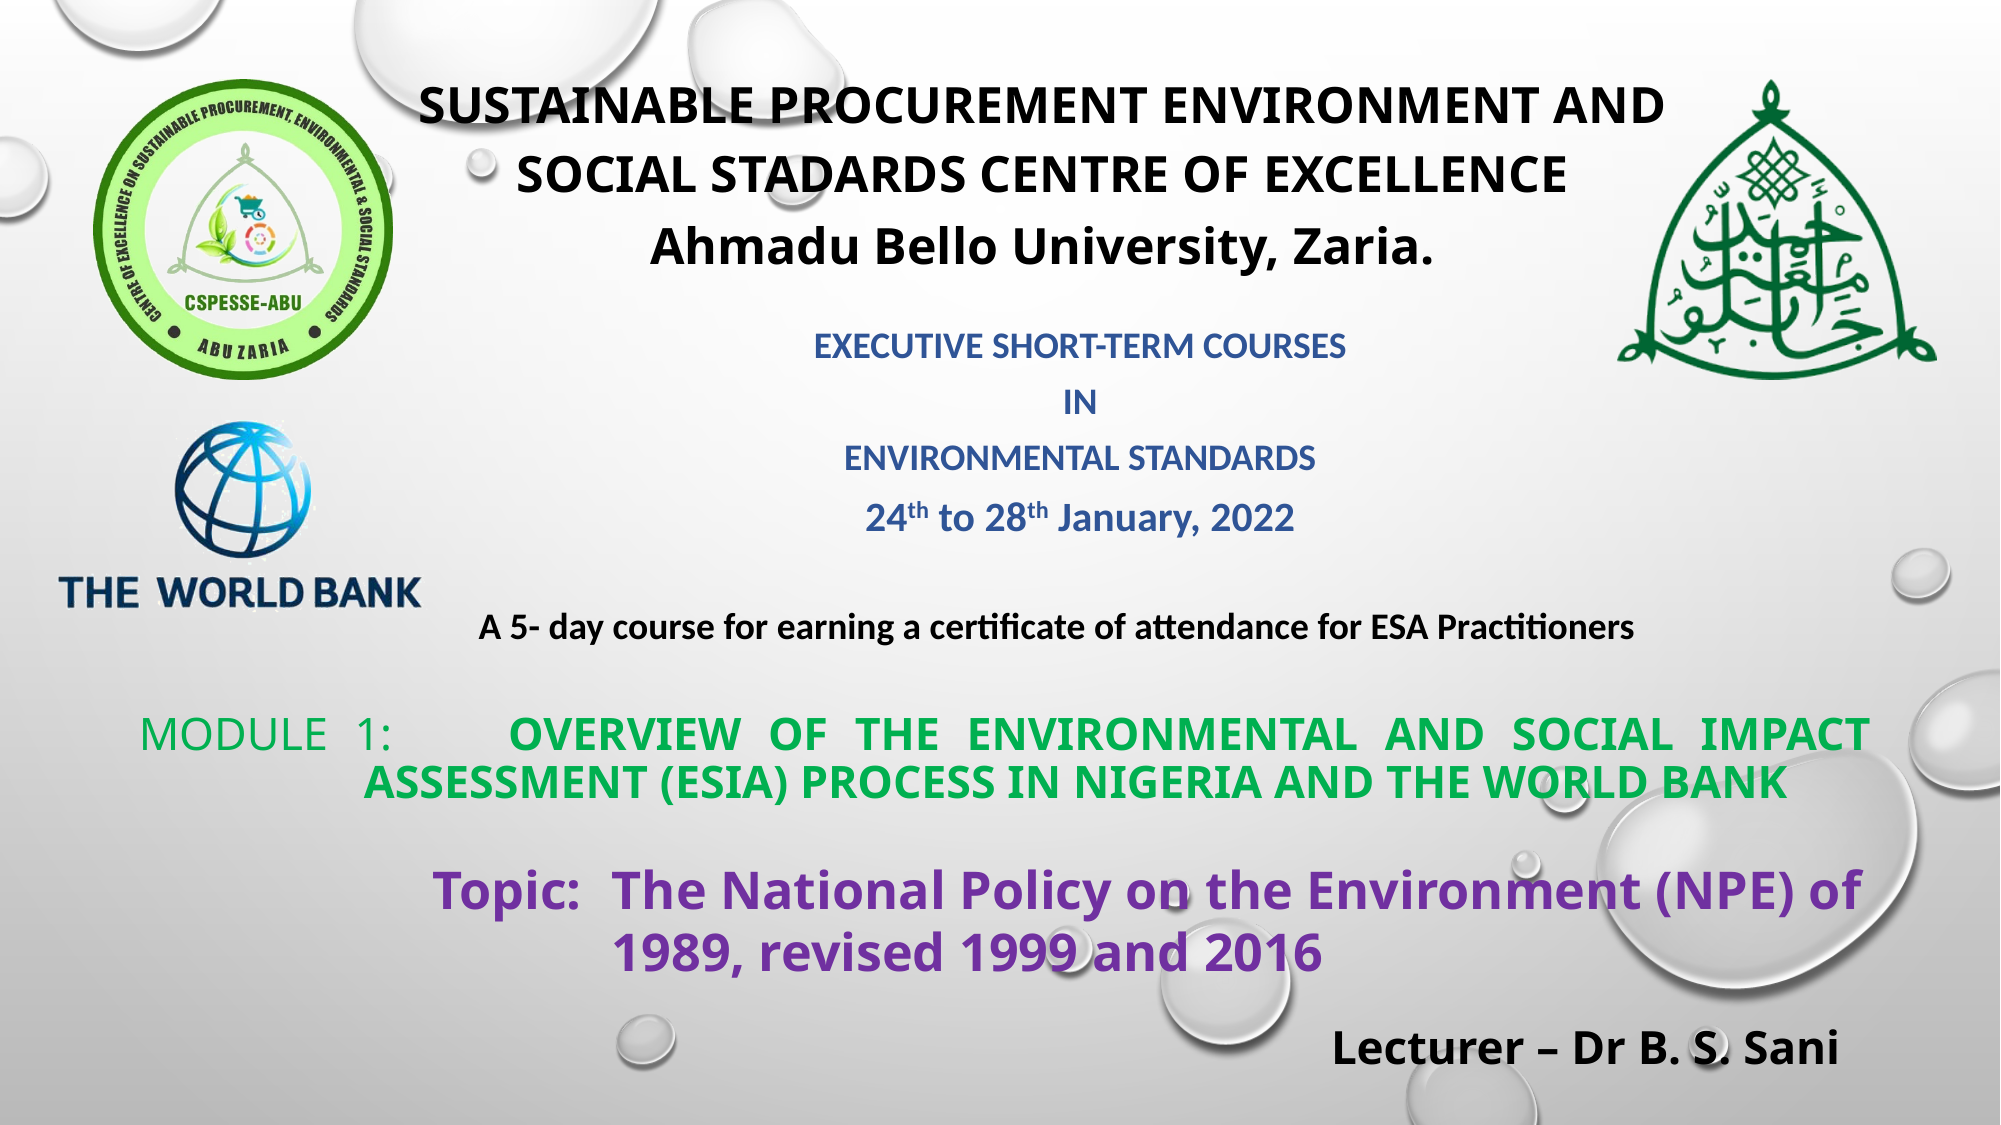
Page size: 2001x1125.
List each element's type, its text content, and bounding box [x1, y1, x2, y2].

text_box Topic: The National Policy on the Environment (NPE) of 1989, revised 1999 and 2016 [417, 849, 1971, 1080]
picture [0, 0, 2000, 1125]
title MODULE 1: OVERVIEW OF THE ENVIRONMENTAL AND SOCIAL IMPACT ASSESSMENT (ESIA) PROCESS IN NIGERIA AND THE WORLD BANK [123, 673, 1888, 816]
text_box SUSTAINABLE PROCUREMENT ENVIRONMENT AND SOCIAL STADARDS CENTRE OF EXCELLENCE Ahmadu Bello University, Zaria. [314, 56, 1771, 283]
text_box EXECUTIVE SHORT-TERM COURSES IN ENVIRONMENTAL STANDARDS 24th to 28th January, 2022 A 5- day course for earning a certificate of attendance for ESA Practitioners [463, 307, 1697, 654]
text_box Lecturer – Dr B. S. Sani [1316, 1011, 1856, 1082]
